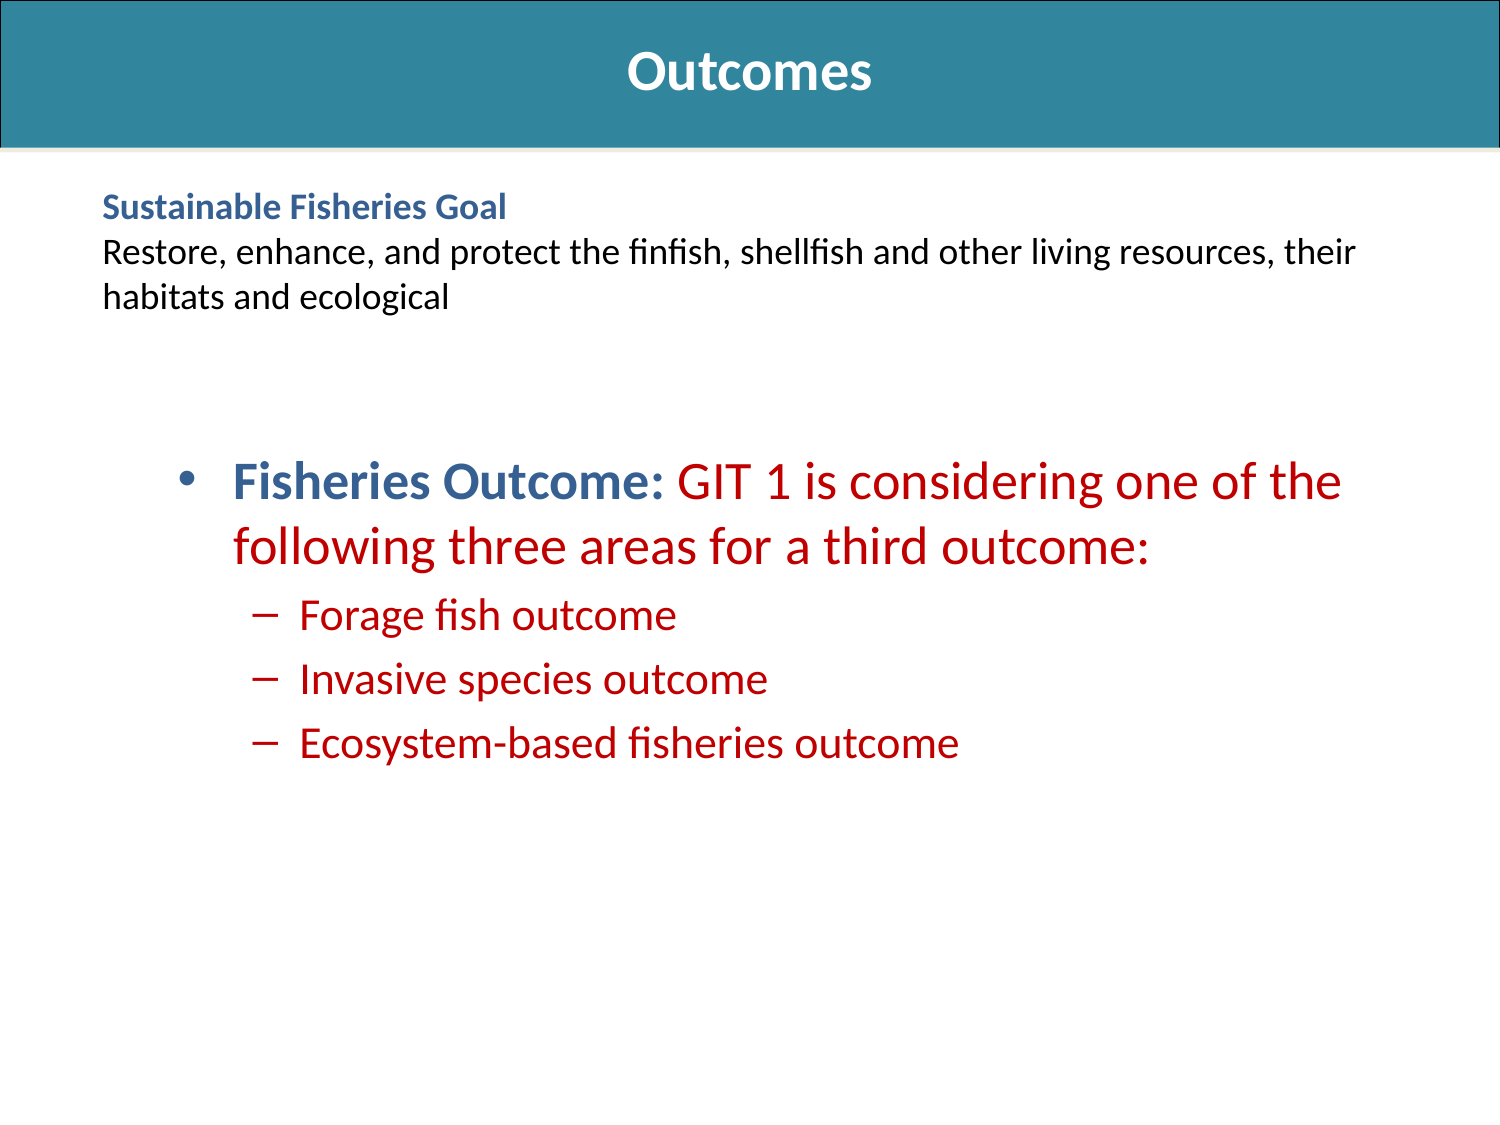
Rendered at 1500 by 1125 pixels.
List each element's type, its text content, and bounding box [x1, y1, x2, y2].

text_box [0, 0, 1500, 151]
list Fisheries Outcome: GIT 1 is considering one of the following three areas for a third outcome: Forage fish outcome Invasive species outcome Ecosystem-based fisheries outcome [162, 437, 1425, 975]
text_box Sustainable Fisheries Goal Restore, enhance, and protect the finfish, shellfish and other living resources, their habitats and ecological [87, 174, 1375, 325]
